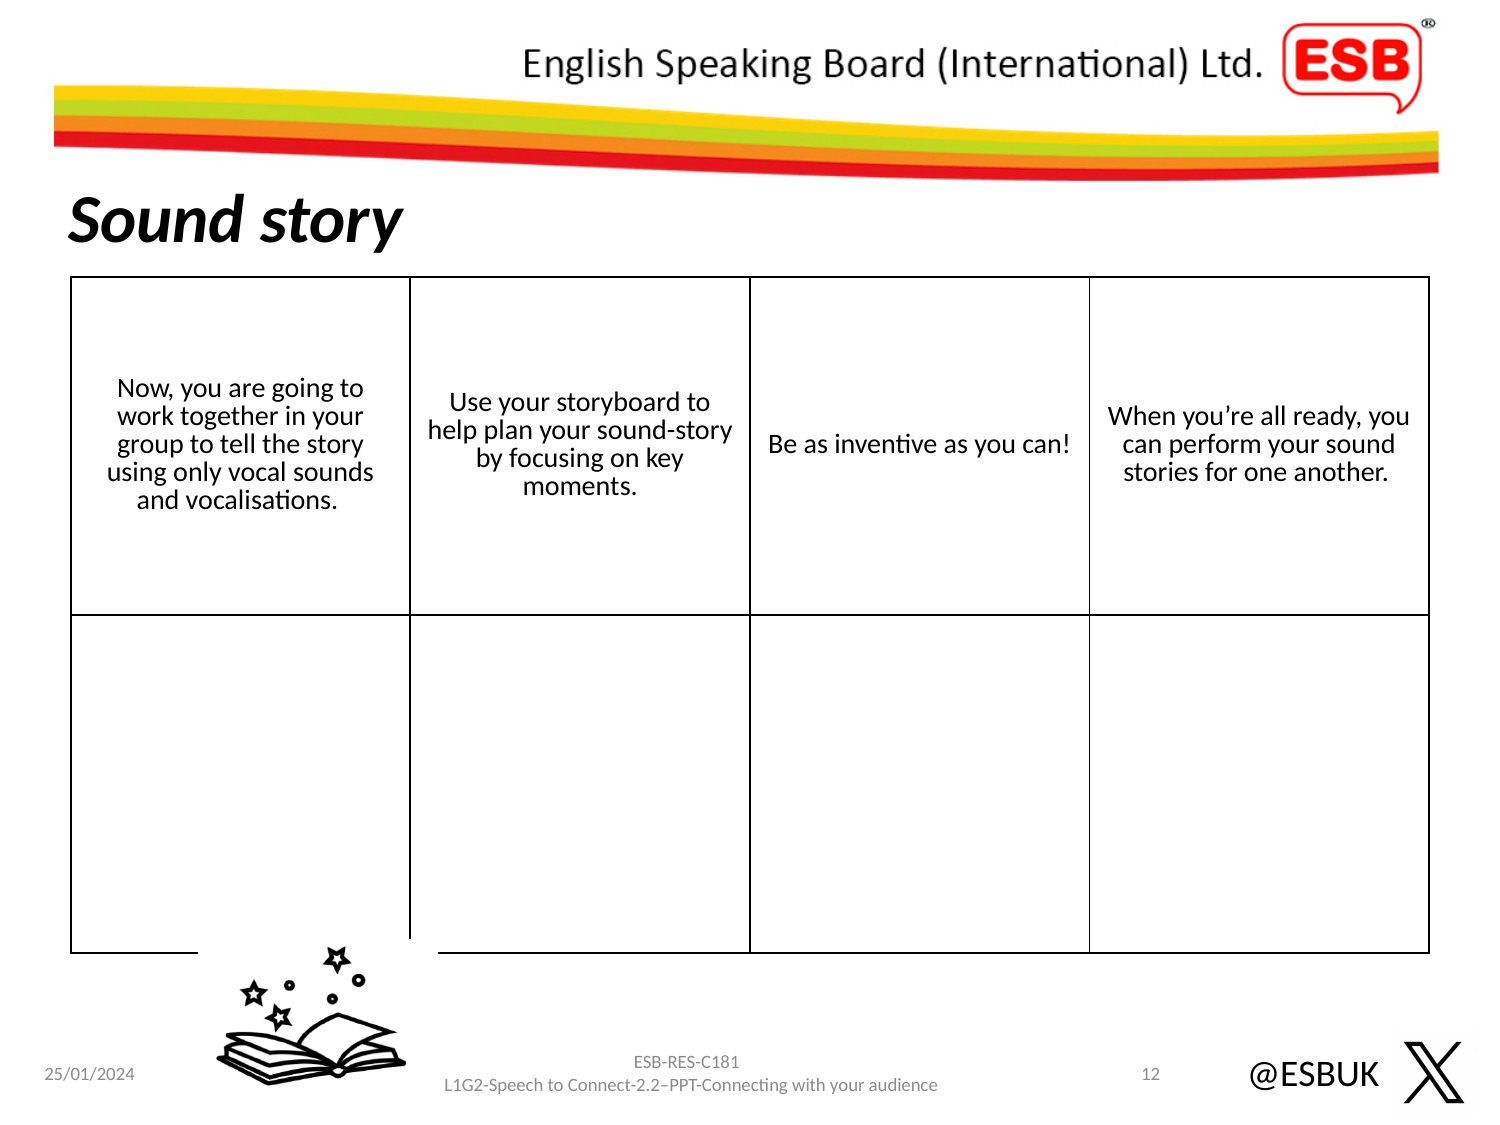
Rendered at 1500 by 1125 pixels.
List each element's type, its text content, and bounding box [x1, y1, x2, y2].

picture [198, 939, 438, 1093]
footer ESB-RES-C181 L1G2-Speech to Connect-2.2–PPT-Connecting with your audience [395, 1042, 930, 1103]
table_cell [72, 616, 409, 952]
title Sound story [53, 149, 1347, 291]
picture [0, 0, 1500, 189]
table_cell [1090, 616, 1428, 952]
table_cell [411, 616, 749, 952]
table_header Use your storyboard to help plan your sound-story by focusing on key moments. [411, 278, 749, 614]
table_cell [751, 616, 1089, 952]
slide_number 12 [930, 1042, 1176, 1103]
table_header Now, you are going to work together in your group to tell the story using only vocal sounds and vocalisations. [72, 278, 409, 614]
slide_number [29, 1042, 367, 1103]
picture [1395, 1029, 1476, 1116]
table_header Be as inventive as you can! [751, 278, 1089, 614]
table_header When you’re all ready, you can perform your sound stories for one another. [1090, 278, 1428, 614]
